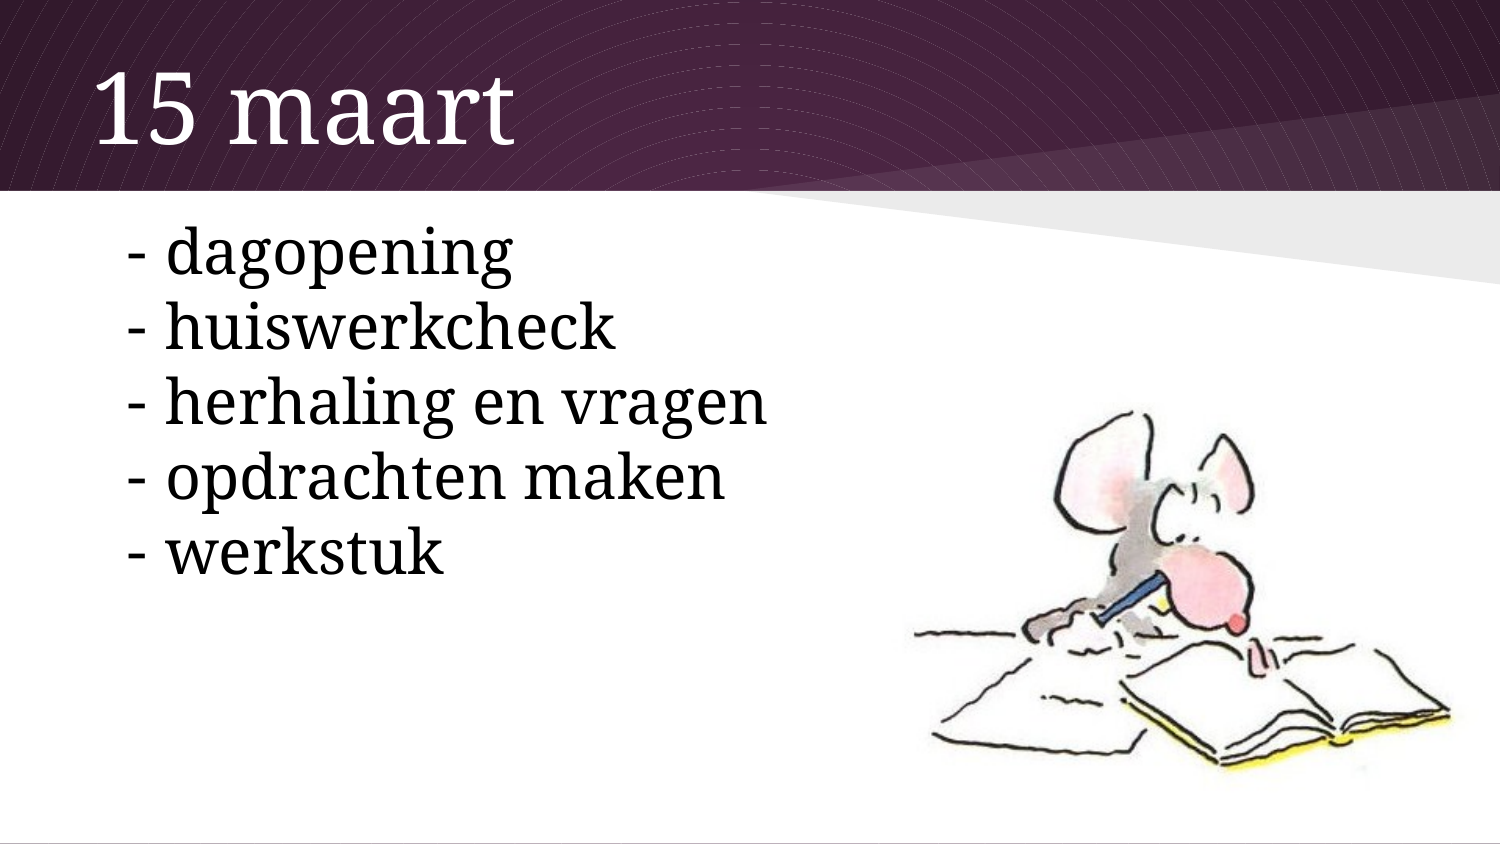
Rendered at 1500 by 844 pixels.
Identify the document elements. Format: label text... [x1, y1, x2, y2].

picture [880, 340, 1480, 809]
title 15 maart [75, 33, 1425, 175]
list dagopening huiswerkcheck herhaling en vragen opdrachten maken werkstuk [75, 196, 1425, 808]
